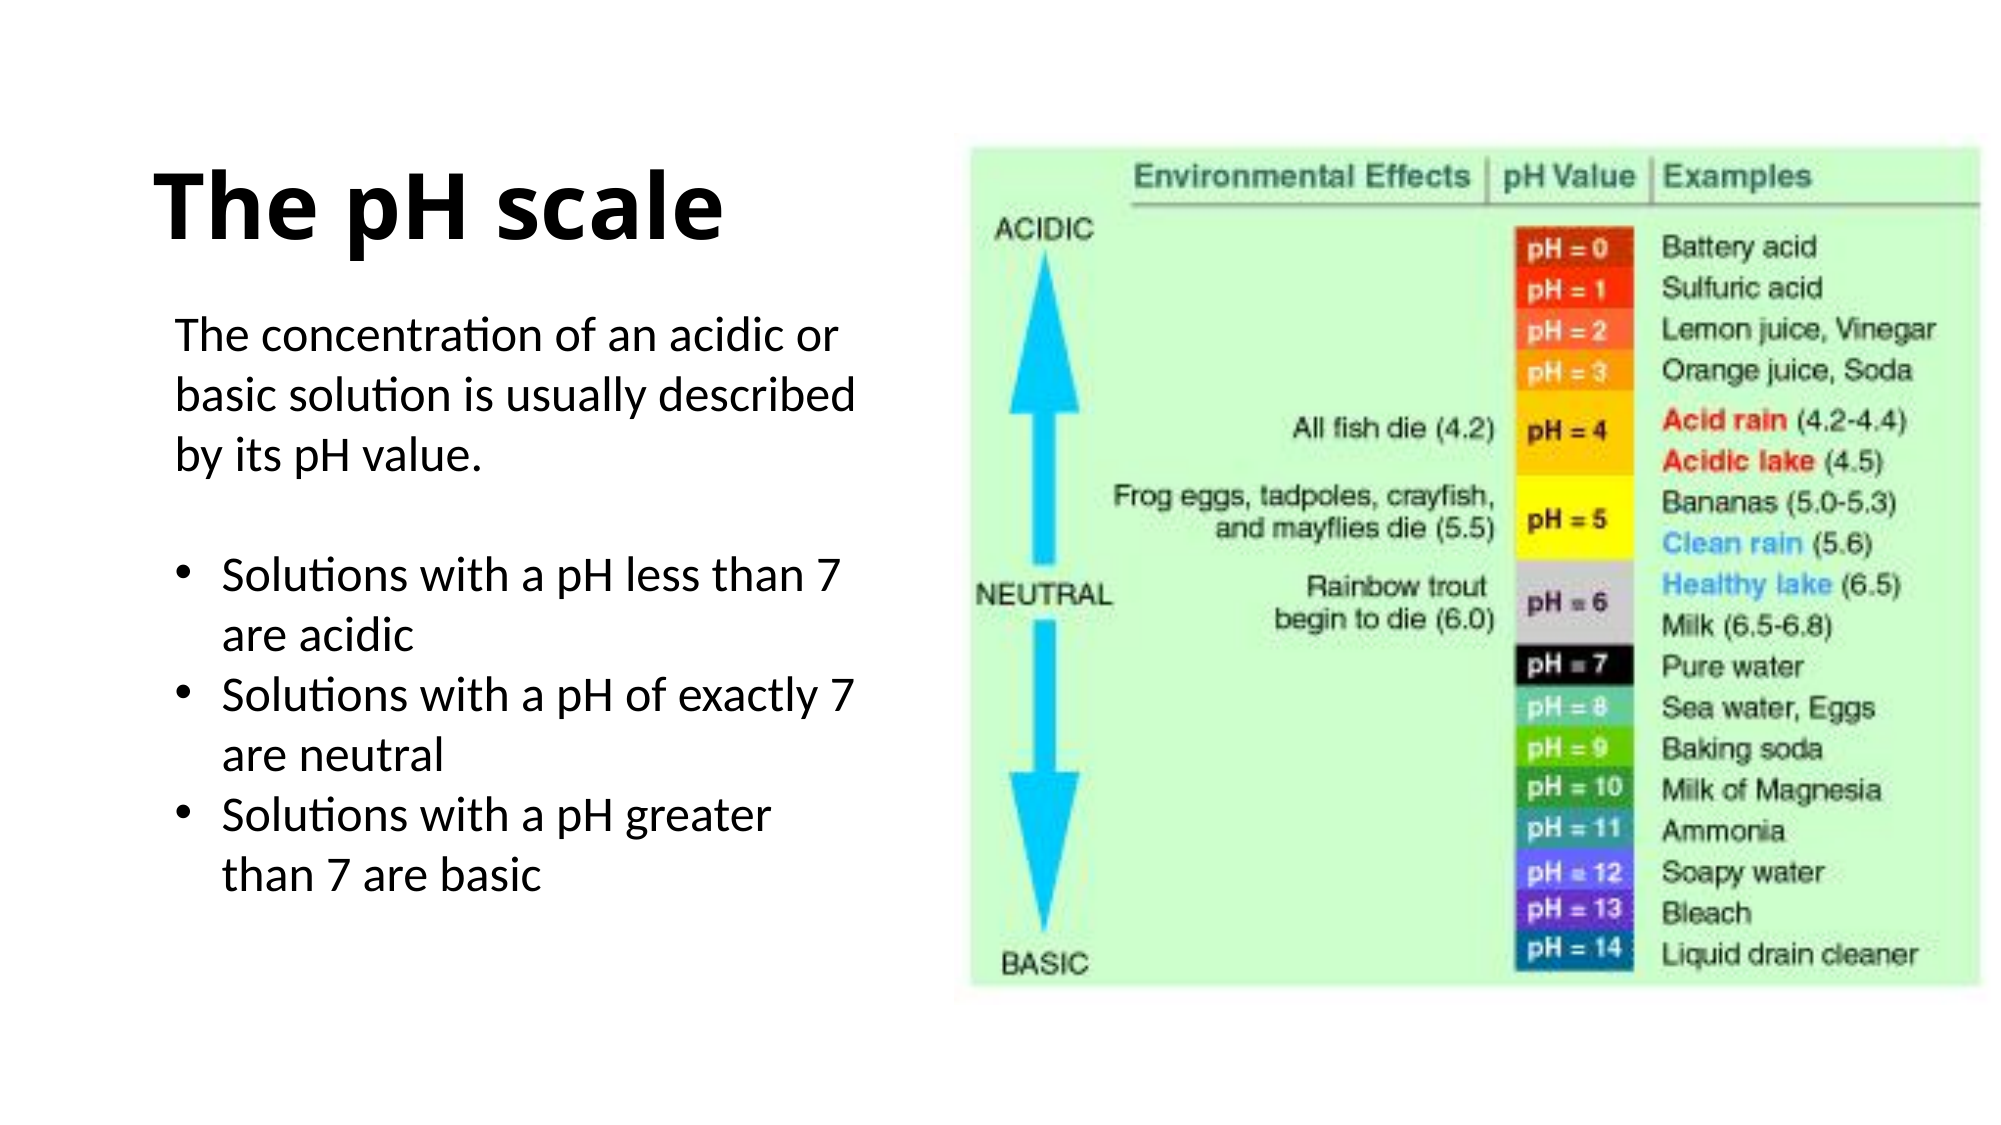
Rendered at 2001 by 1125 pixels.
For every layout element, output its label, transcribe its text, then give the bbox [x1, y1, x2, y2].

title The pH scale [137, 101, 1863, 319]
text_box The concentration of an acidic or basic solution is usually described by its pH value. Solutions with a pH less than 7 are acidic Solutions with a pH of exactly 7 are neutral Solutions with a pH greater than 7 are basic [159, 293, 878, 909]
picture [954, 133, 1996, 1005]
